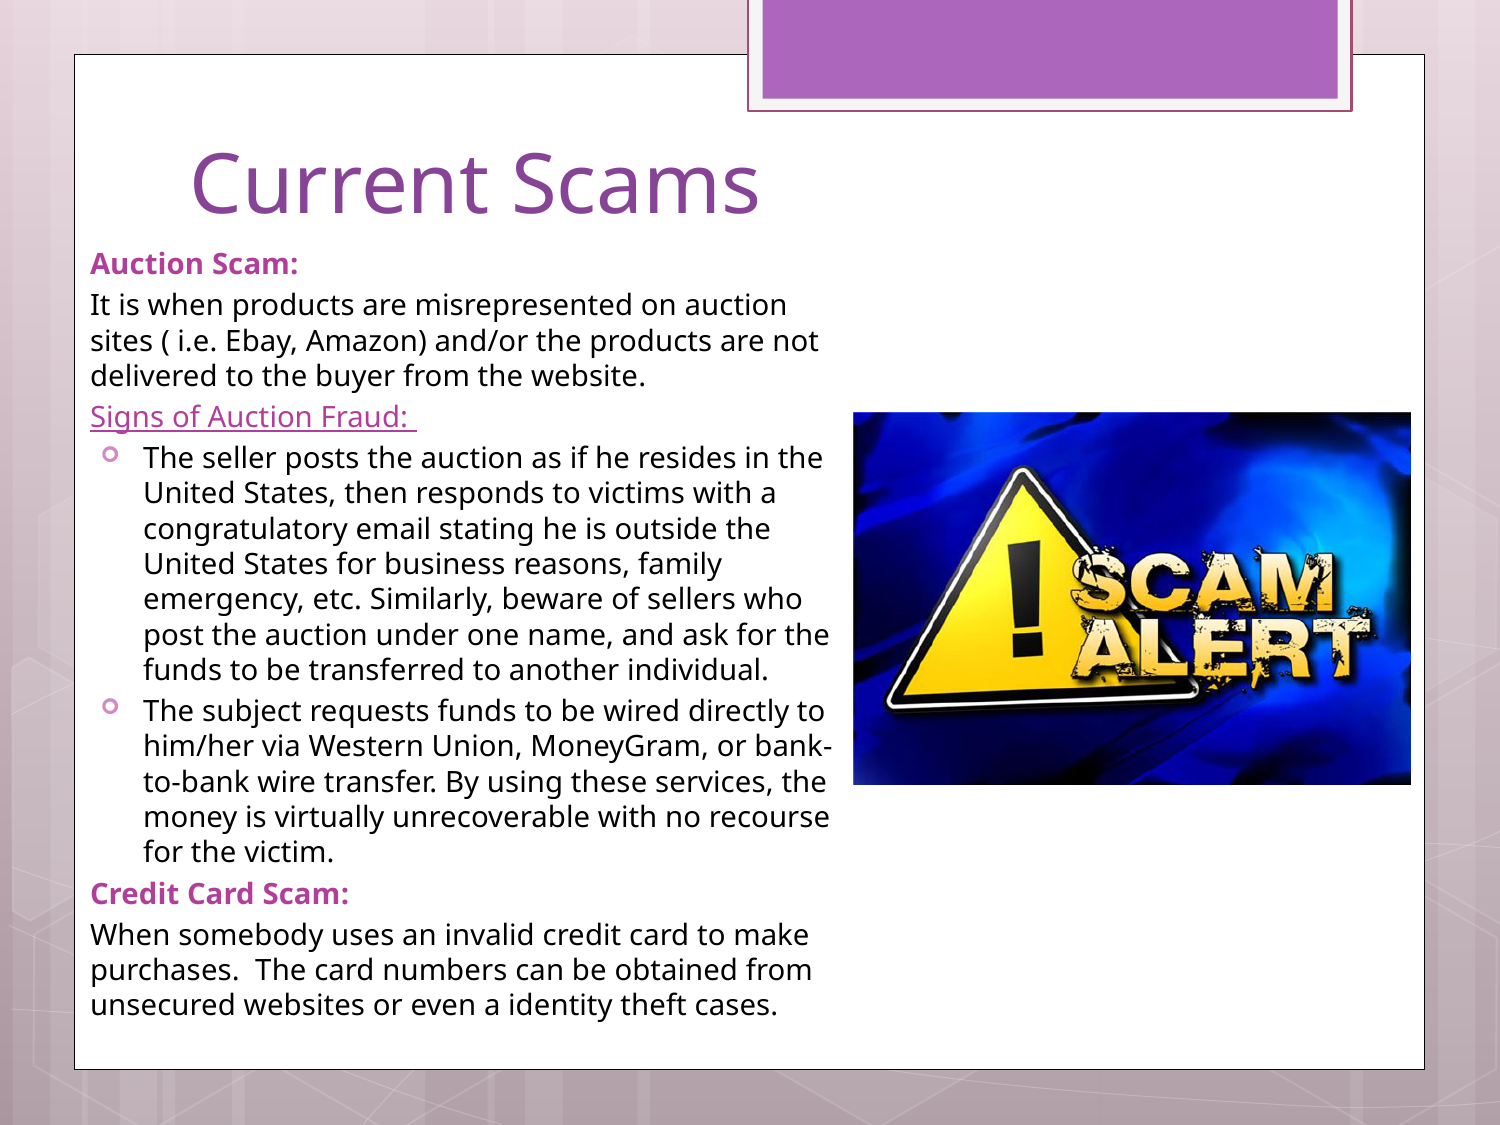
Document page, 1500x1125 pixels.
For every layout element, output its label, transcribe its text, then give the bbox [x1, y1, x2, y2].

list Auction Scam: It is when products are misrepresented on auction sites ( i.e. Ebay, Amazon) and/or the products are not delivered to the buyer from the website. Signs of Auction Fraud: The seller posts the auction as if he resides in the United States, then responds to victims with a congratulatory email stating he is outside the United States for business reasons, family emergency, etc. Similarly, beware of sellers who post the auction under one name, and ask for the funds to be transferred to another individual. The subject requests funds to be wired directly to him/her via Western Union, MoneyGram, or bank-to-bank wire transfer. By using these services, the money is virtually unrecoverable with no recourse for the victim. Credit Card Scam: When somebody uses an invalid credit card to make purchases. The card numbers can be obtained from unsecured websites or even a identity theft cases. [75, 237, 850, 1050]
picture [852, 412, 1411, 785]
title Current Scams [174, 50, 1328, 238]
